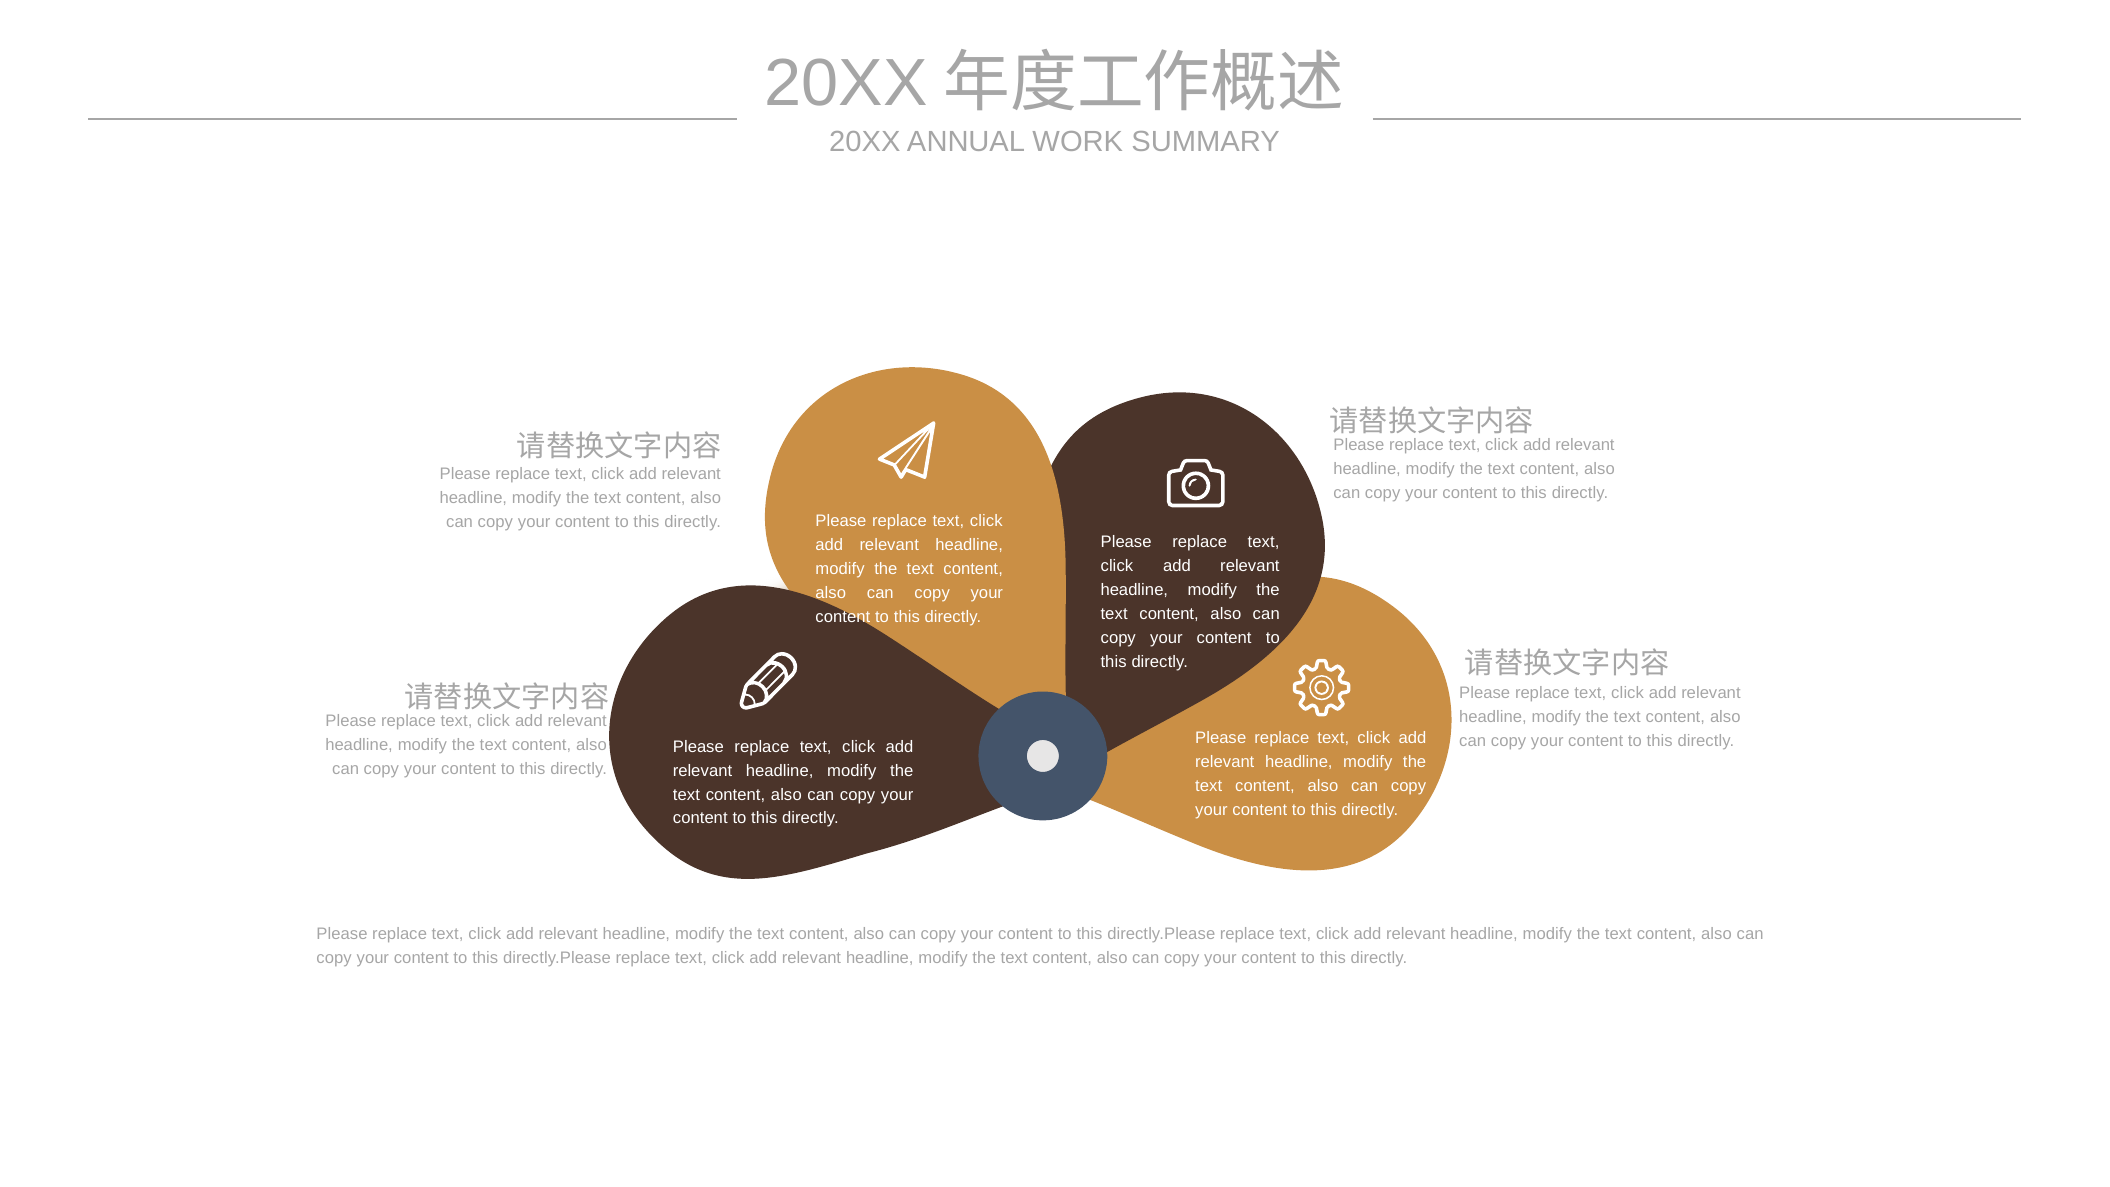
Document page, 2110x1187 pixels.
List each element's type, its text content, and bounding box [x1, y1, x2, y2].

text_box Please replace text, click add relevant headline, modify the text content, also can copy your content to this directly.Please replace text, click add relevant headline, modify the text content, also can copy your content to this directly.Please replace text, click add relevant headline, modify the text content, also can copy your content to this directly. [316, 918, 1793, 967]
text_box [1442, 395, 1644, 501]
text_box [1459, 637, 1771, 749]
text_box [624, 373, 1442, 921]
text_box 20XX ANNUAL WORK SUMMARY [824, 122, 1285, 158]
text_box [295, 671, 611, 777]
text_box 20XX年度工作概述 [730, 38, 1379, 119]
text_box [409, 420, 624, 530]
